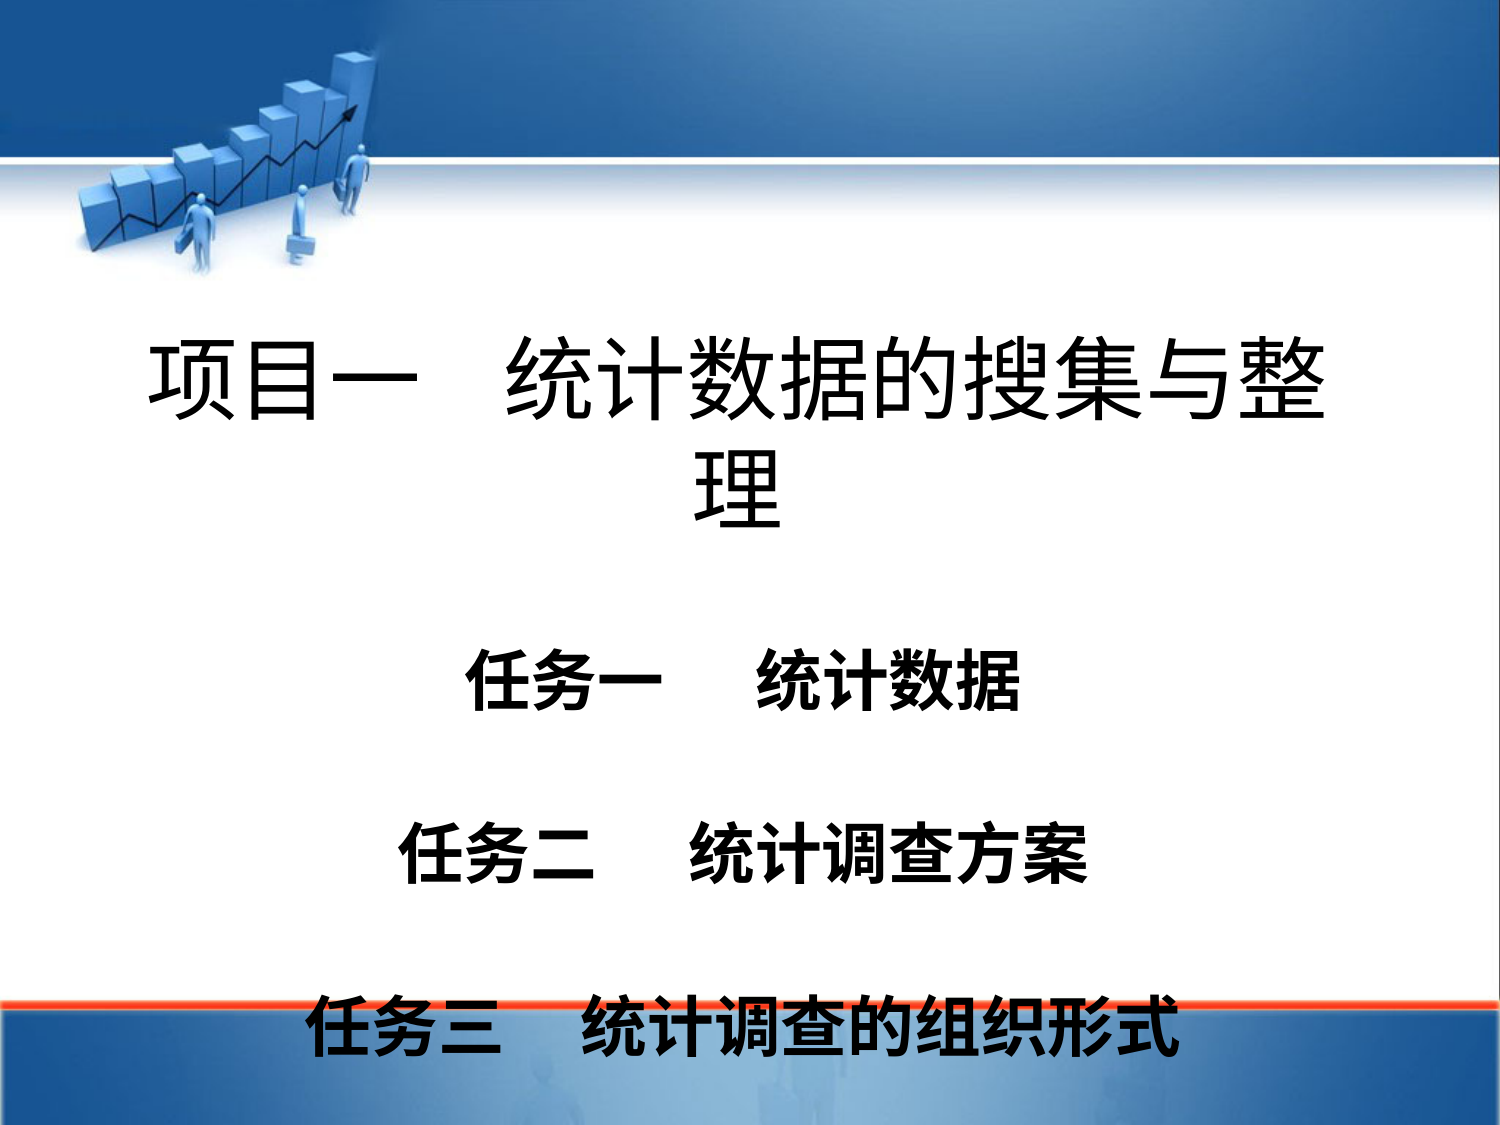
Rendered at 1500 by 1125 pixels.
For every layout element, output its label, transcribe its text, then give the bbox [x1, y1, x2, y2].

picture [0, 0, 1500, 1125]
title 项目一 统计数据的搜集与整理 [100, 314, 1376, 556]
subtitle 任务一 统计数据 任务二 统计调查方案 任务三 统计调查的组织形式 [218, 550, 1269, 906]
